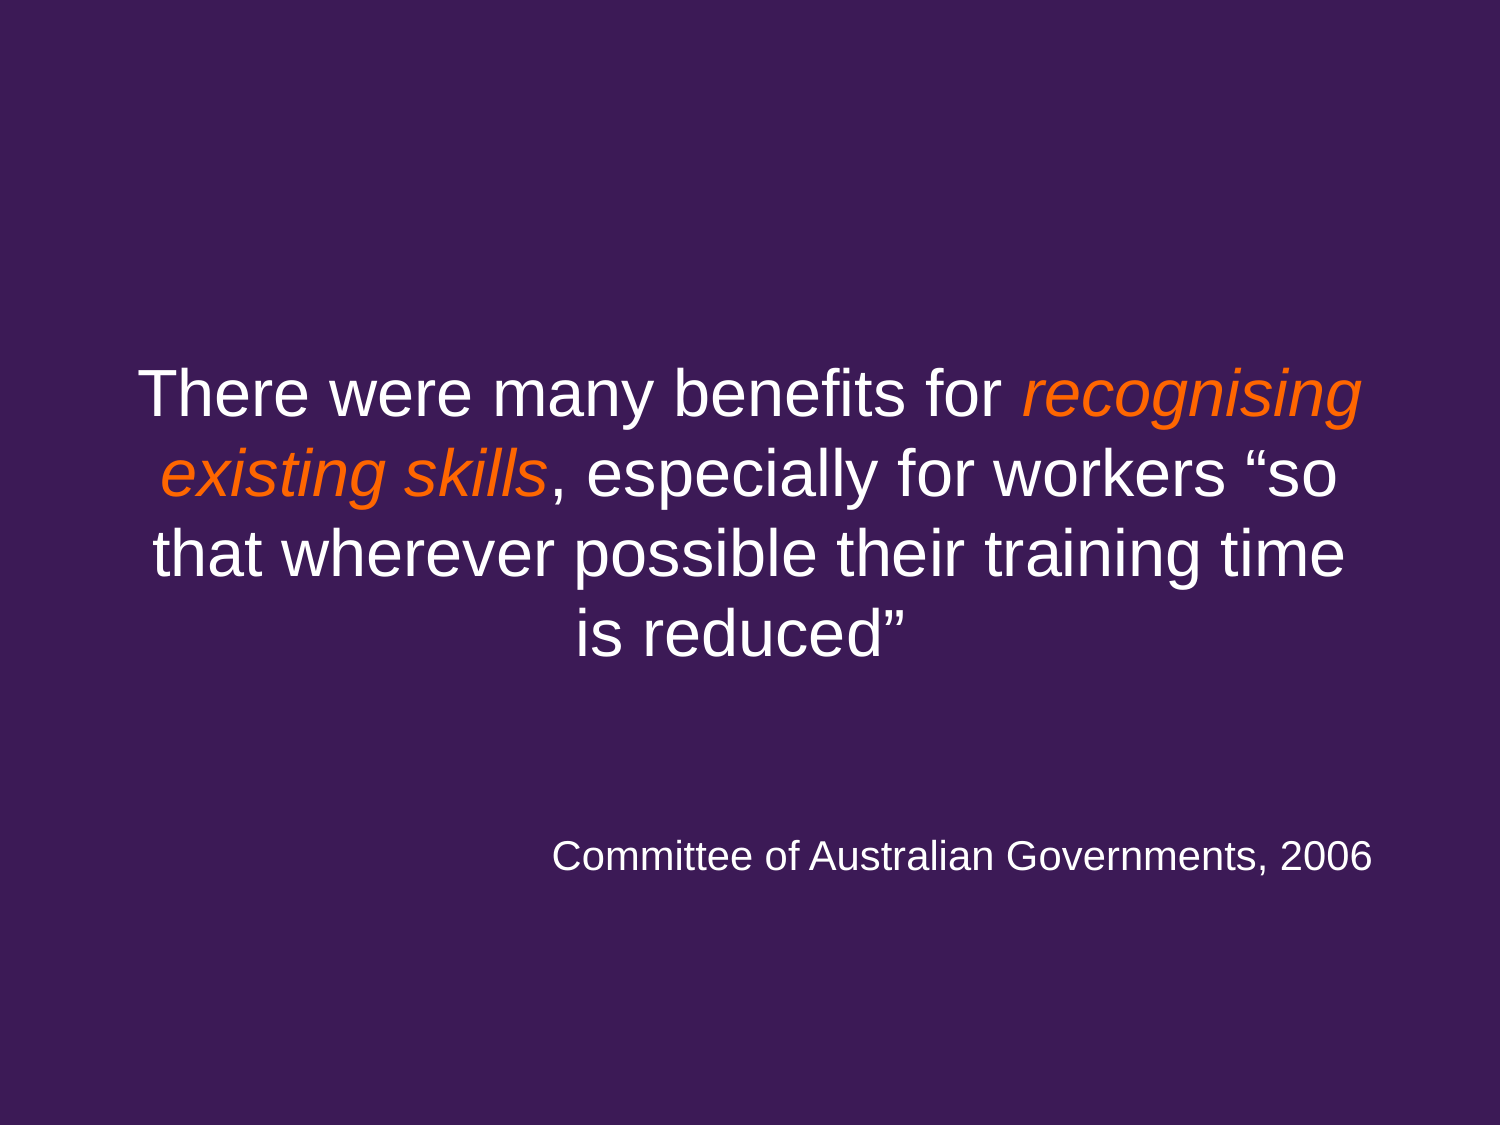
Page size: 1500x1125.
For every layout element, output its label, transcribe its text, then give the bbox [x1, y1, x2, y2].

text_box There were many benefits for recognising existing skills, especially for workers “so that wherever possible their training time is reduced” Committee of Australian Governments, 2006 [112, 252, 1388, 887]
